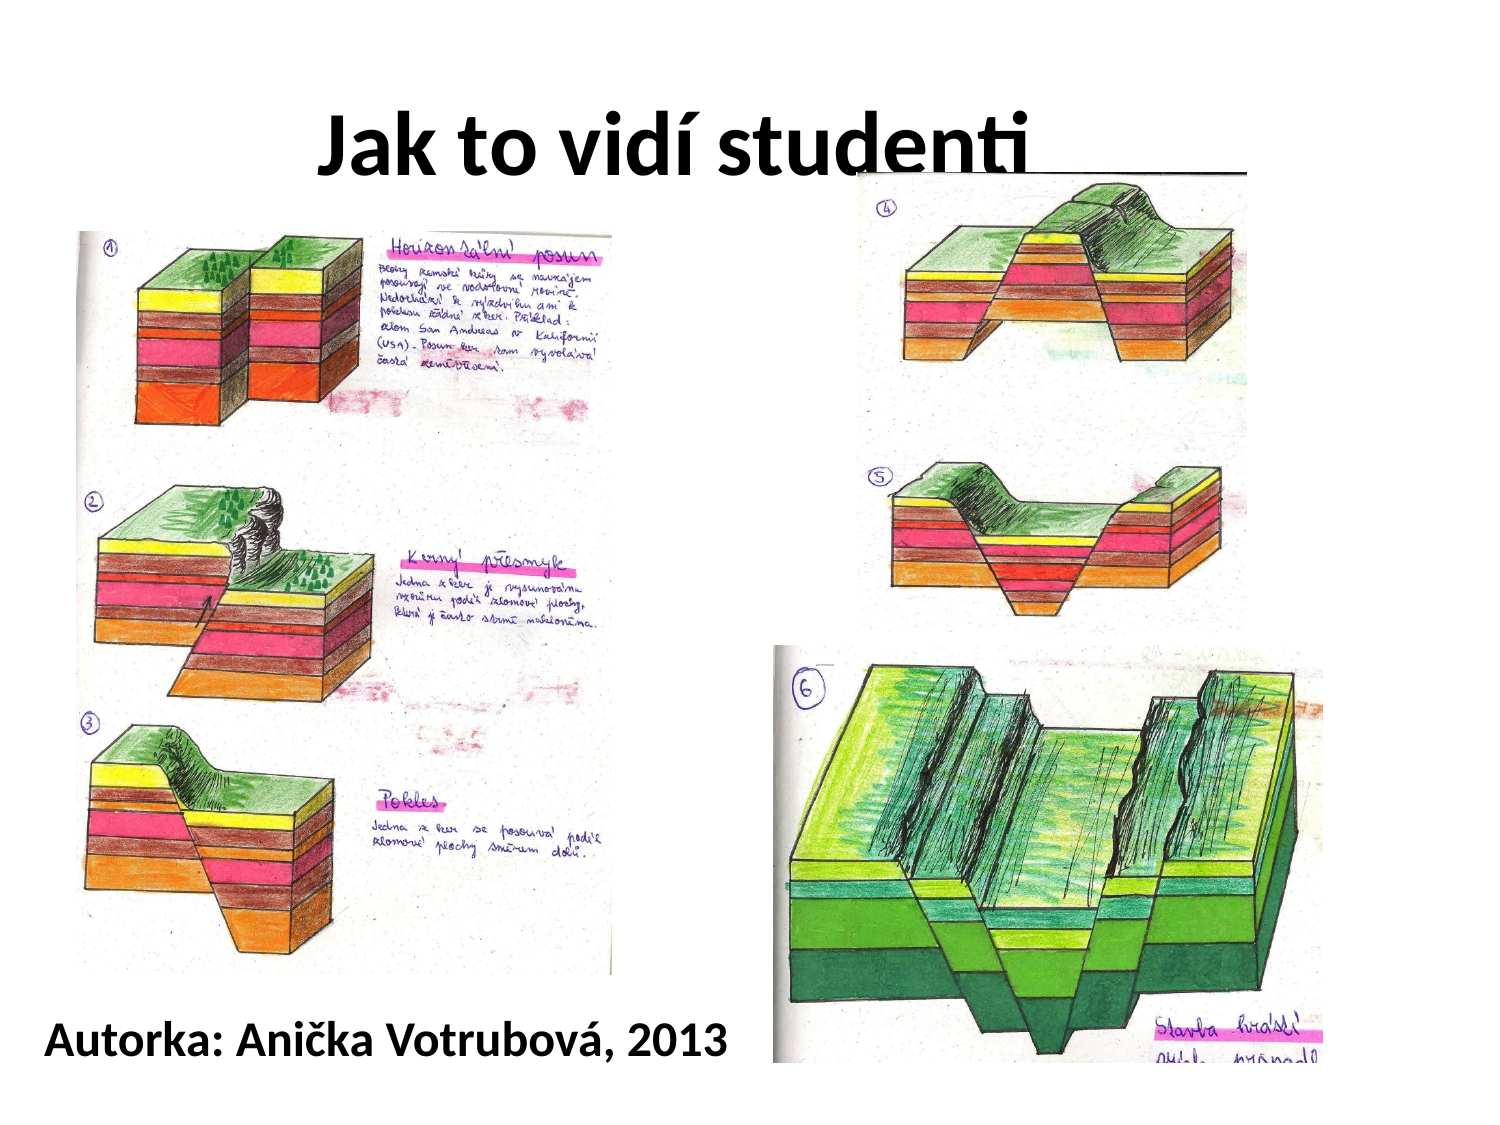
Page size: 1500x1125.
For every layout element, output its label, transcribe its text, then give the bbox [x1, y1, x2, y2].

text_box Autorka: Anička Votrubová, 2013 [29, 999, 750, 1075]
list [76, 231, 612, 975]
picture [773, 644, 1323, 1063]
picture [856, 172, 1247, 634]
title Jak to vidí studenti [0, 45, 1350, 233]
